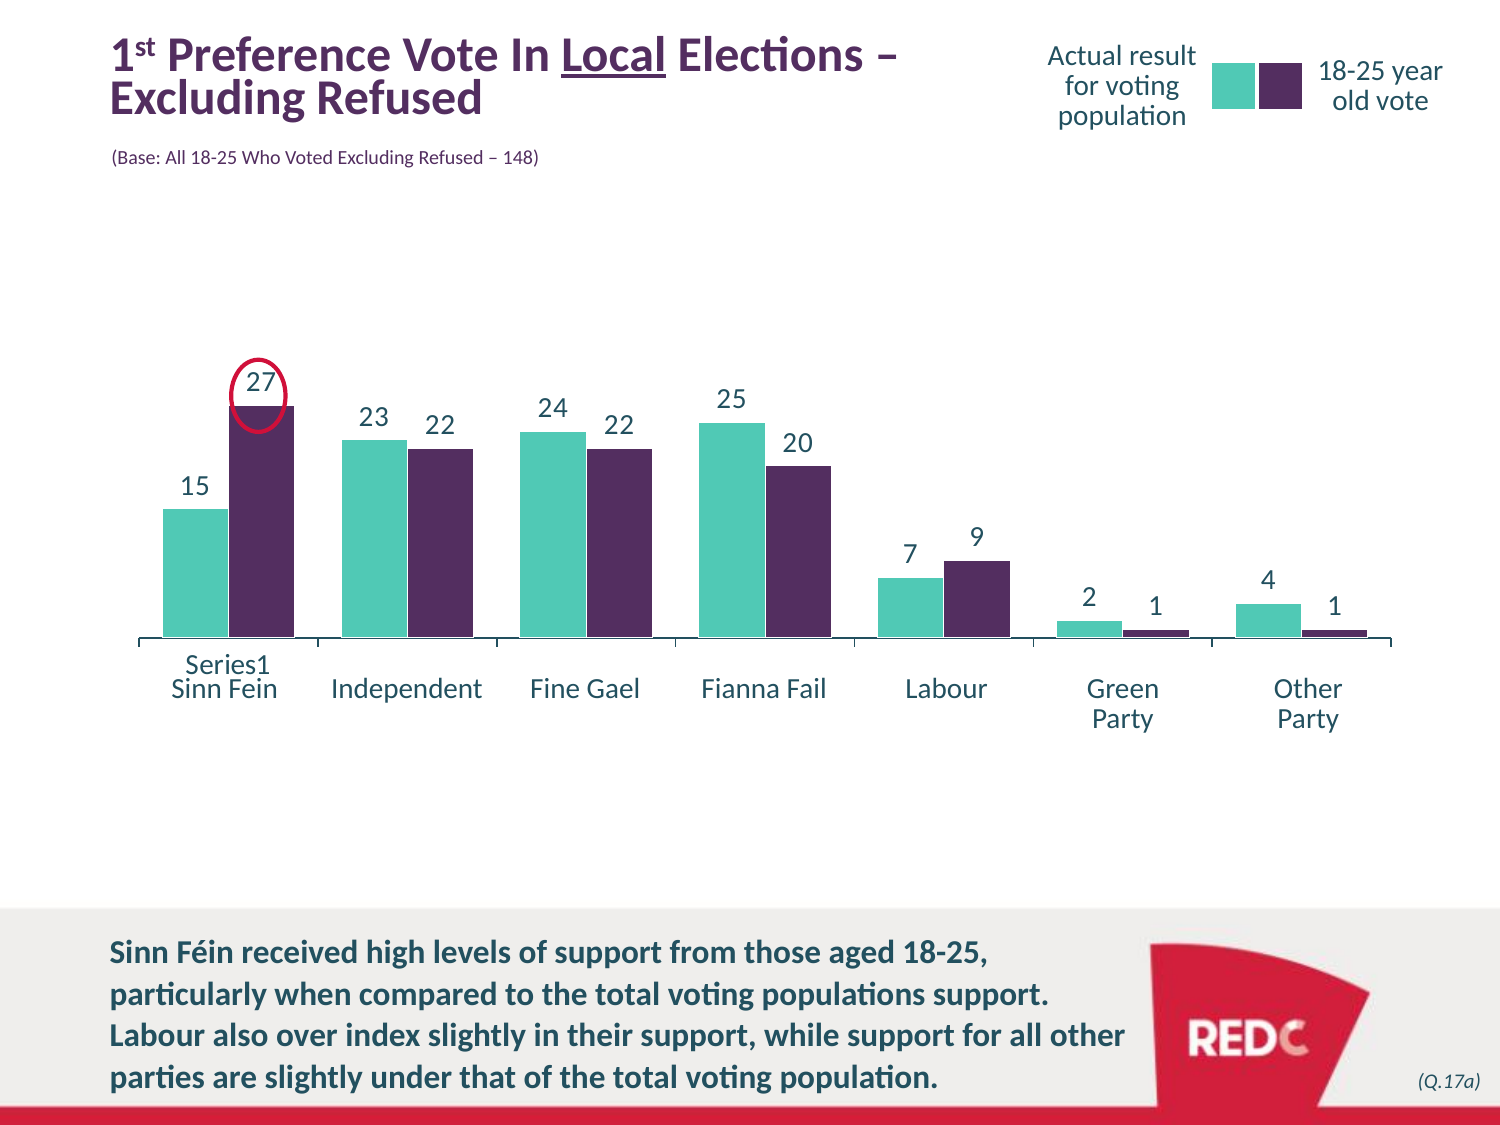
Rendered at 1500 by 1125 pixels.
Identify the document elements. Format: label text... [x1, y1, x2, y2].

picture [0, 0, 1500, 1125]
text_box Labour [905, 699, 988, 705]
title 1st Preference Vote In Local Elections – Excluding Refused [94, 23, 932, 139]
text_box (Q.17a) [1417, 1067, 1481, 1093]
text_box [1208, 58, 1255, 113]
text_box Independent [331, 699, 483, 705]
list Sinn Féin received high levels of support from those aged 18-25, particularly when compared to the total voting populations support. Labour also over index slightly in their support, while support for all other parties are slightly under that of the total voting population. [94, 920, 1158, 1054]
text_box Sinn Fein [171, 699, 279, 705]
text_box Other Party [1273, 699, 1343, 735]
text_box Actual result for voting population [1036, 41, 1209, 131]
list (Base: All 18-25 Who Voted Excluding Refused – 148) [96, 127, 630, 197]
text_box Fianna Fail [701, 699, 828, 705]
text_box [1255, 58, 1306, 113]
chart [112, 329, 1418, 690]
text_box Green Party [1086, 699, 1160, 735]
text_box Fine Gael [530, 699, 641, 705]
text_box 18-25 year old vote [1312, 56, 1449, 116]
